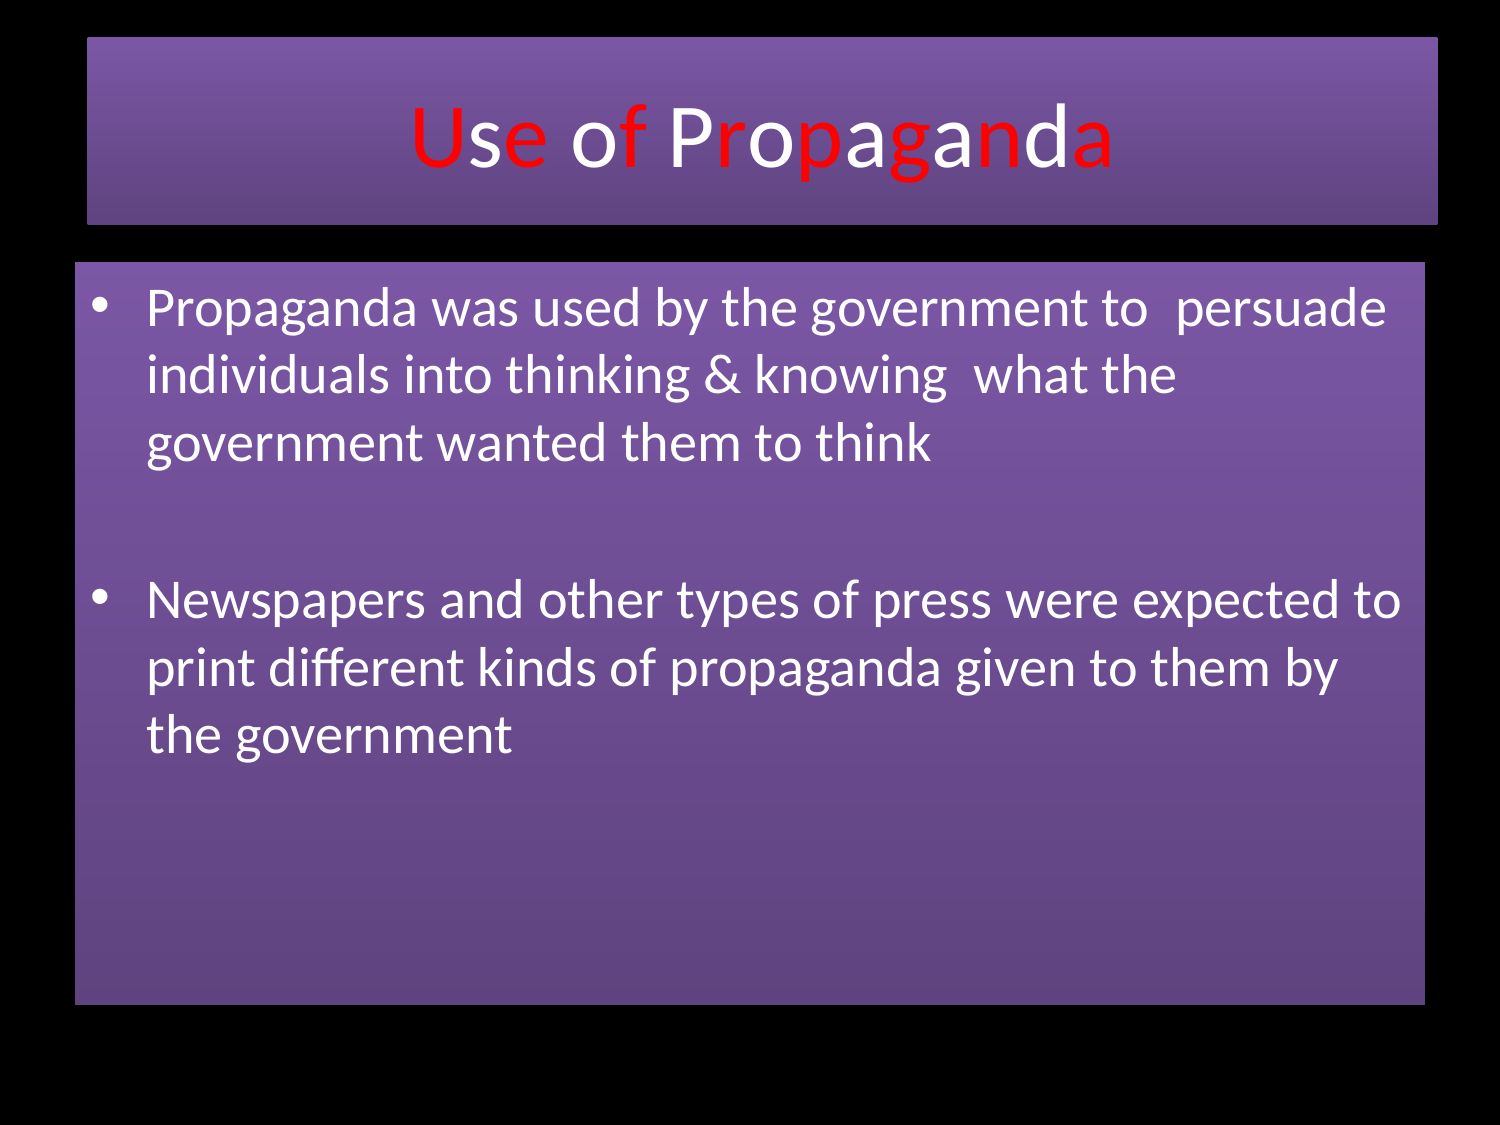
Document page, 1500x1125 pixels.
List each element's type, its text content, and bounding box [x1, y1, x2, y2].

title Use of Propaganda [87, 37, 1438, 225]
list Propaganda was used by the government to persuade individuals into thinking & knowing what the government wanted them to think Newspapers and other types of press were expected to print different kinds of propaganda given to them by the government [75, 262, 1425, 1005]
